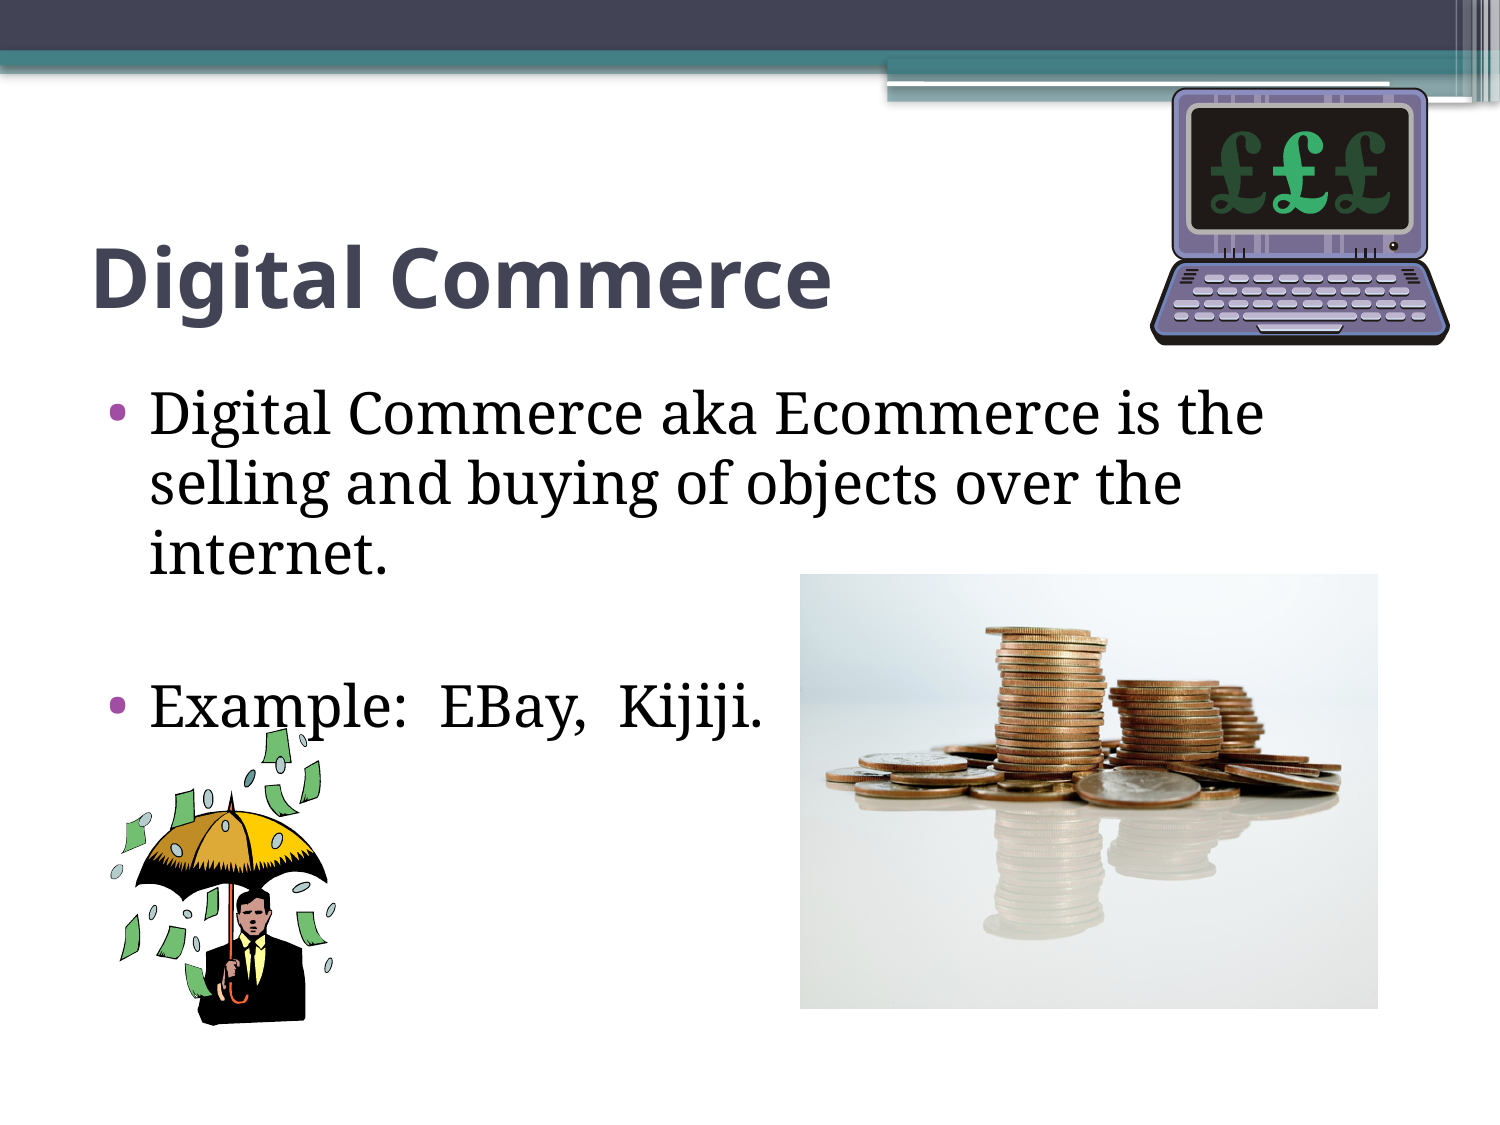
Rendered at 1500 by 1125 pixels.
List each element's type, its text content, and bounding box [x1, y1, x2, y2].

list Digital Commerce aka Ecommerce is the selling and buying of objects over the internet. Example: EBay, Kijiji. [75, 368, 1425, 1079]
picture [110, 727, 336, 1026]
picture [799, 574, 1378, 1010]
title Digital Commerce [75, 187, 1425, 363]
picture [1149, 87, 1451, 346]
